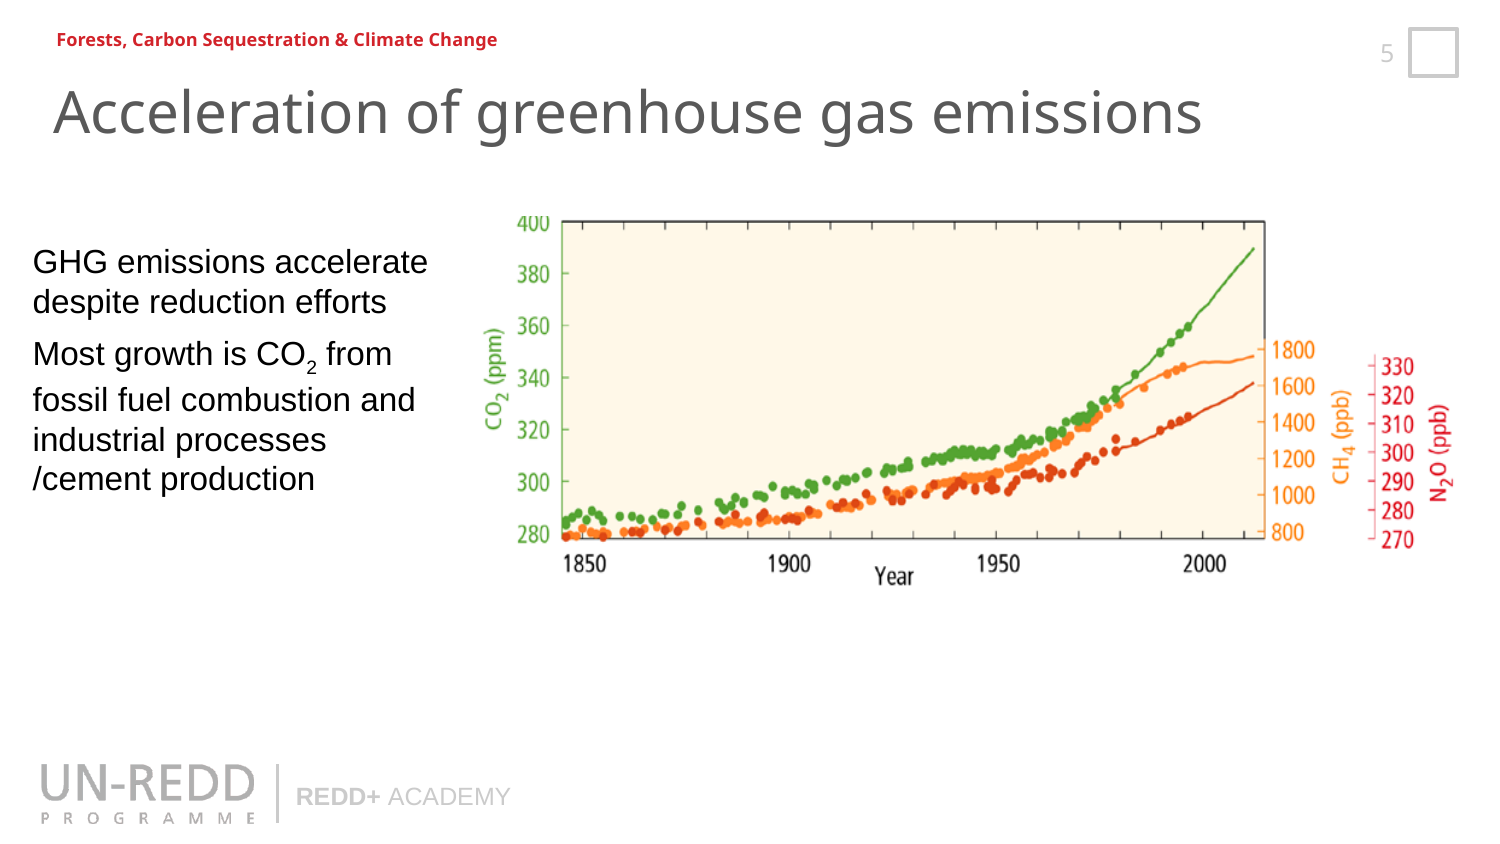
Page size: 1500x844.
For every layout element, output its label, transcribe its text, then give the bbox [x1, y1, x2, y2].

picture [459, 215, 1471, 600]
list Forests, Carbon Sequestration & Climate Change [41, 20, 550, 68]
picture [41, 764, 254, 824]
list Acceleration of greenhouse gas emissions [38, 67, 1317, 210]
list GHG emissions accelerate despite reduction efforts Most growth is CO2 from fossil fuel combustion and industrial processes /cement production [17, 232, 455, 611]
